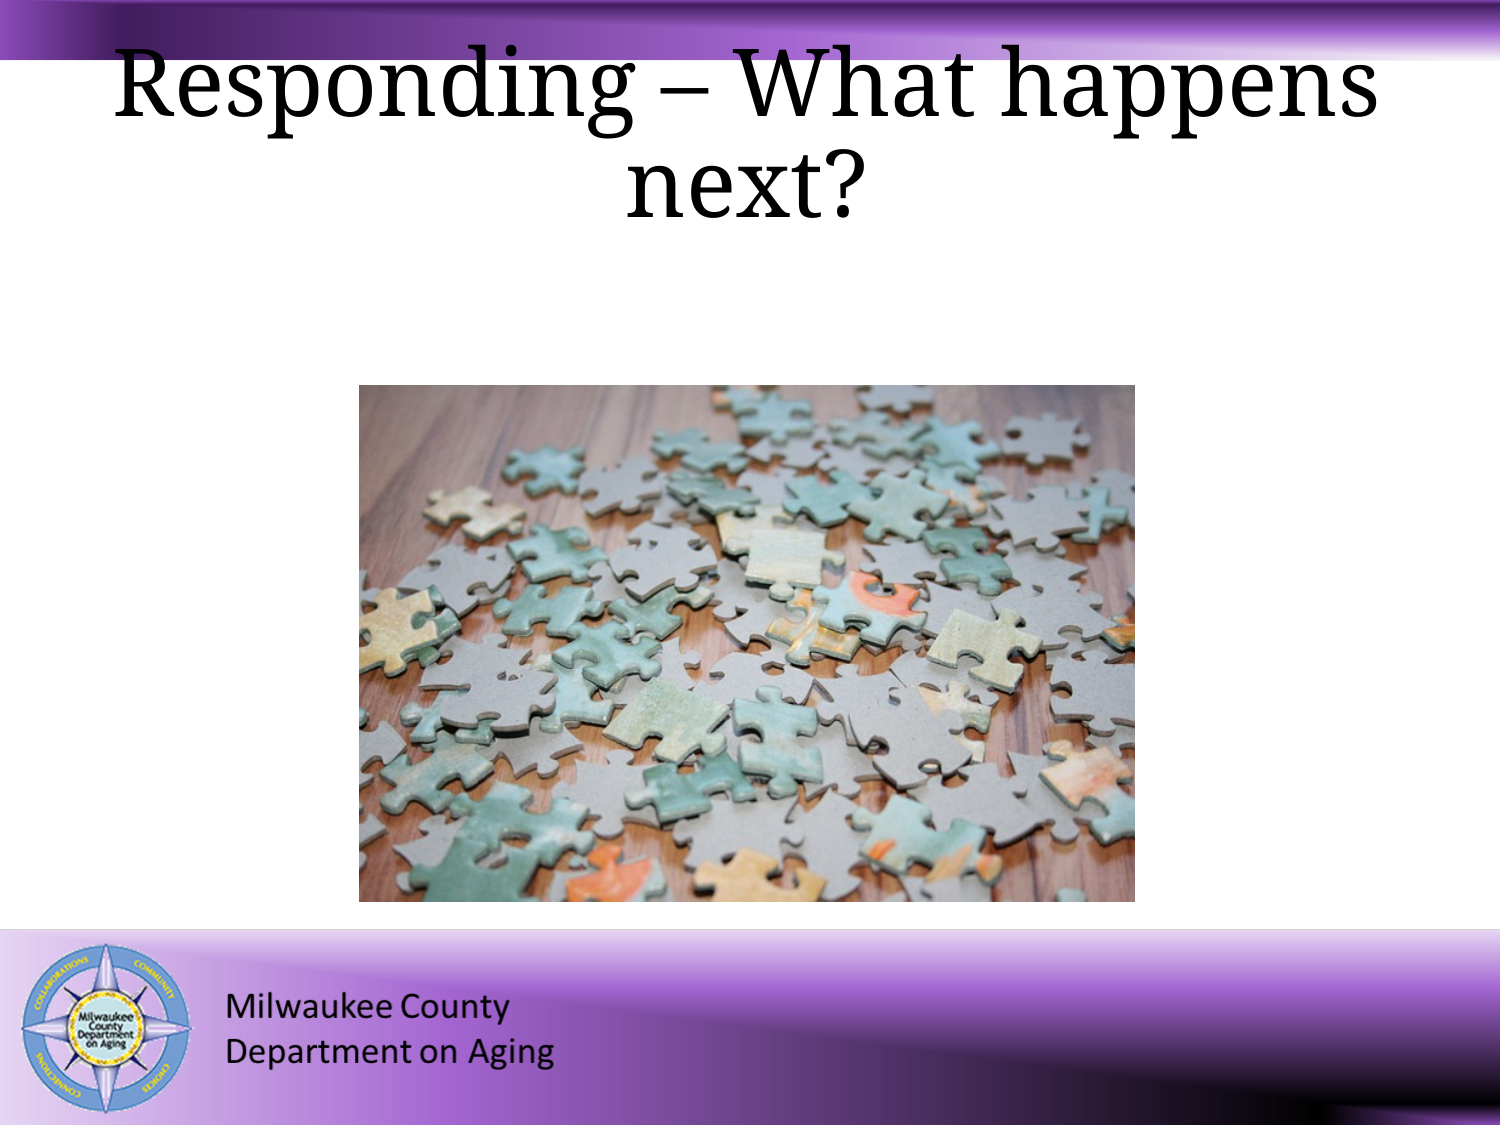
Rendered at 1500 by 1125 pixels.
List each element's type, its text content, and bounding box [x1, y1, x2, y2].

picture [0, 0, 1500, 1125]
title Responding – What happens next? [76, 89, 1418, 358]
text_box [271, 358, 1181, 420]
